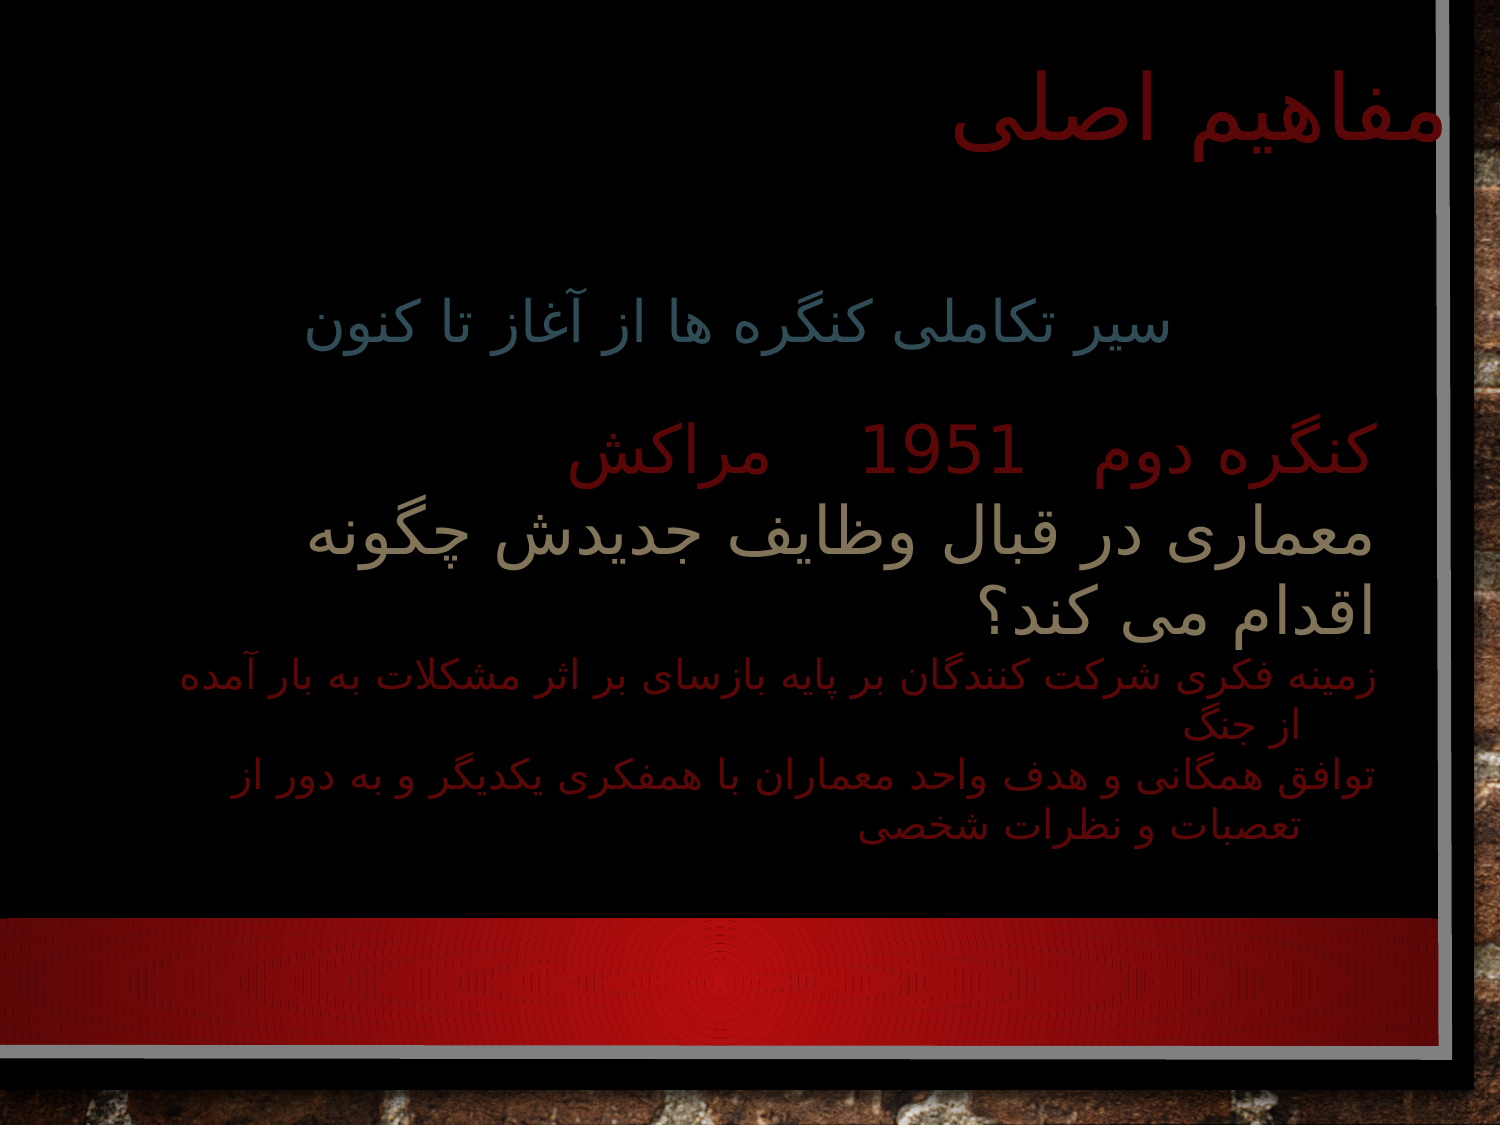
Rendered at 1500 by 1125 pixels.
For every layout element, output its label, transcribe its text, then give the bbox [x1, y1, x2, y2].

list سیر تکاملی کنگره ها از آغاز تا کنون [112, 262, 1425, 400]
picture [0, 0, 1500, 1125]
text_box کنگره دوم 1951 مراکش معماری در قبال وظایف جدیدش چگونه اقدام می کند؟ زمینه فکری شرکت کنندگان بر پایه بازسای بر اثر مشکلات به بار آمده از جنگ توافق همگانی و هدف واحد معماران با همفکری یکدیگر و به دور از تعصبات و نظرات شخصی [162, 399, 1438, 1120]
text_box مفاهیم اصلی [171, 0, 1451, 161]
